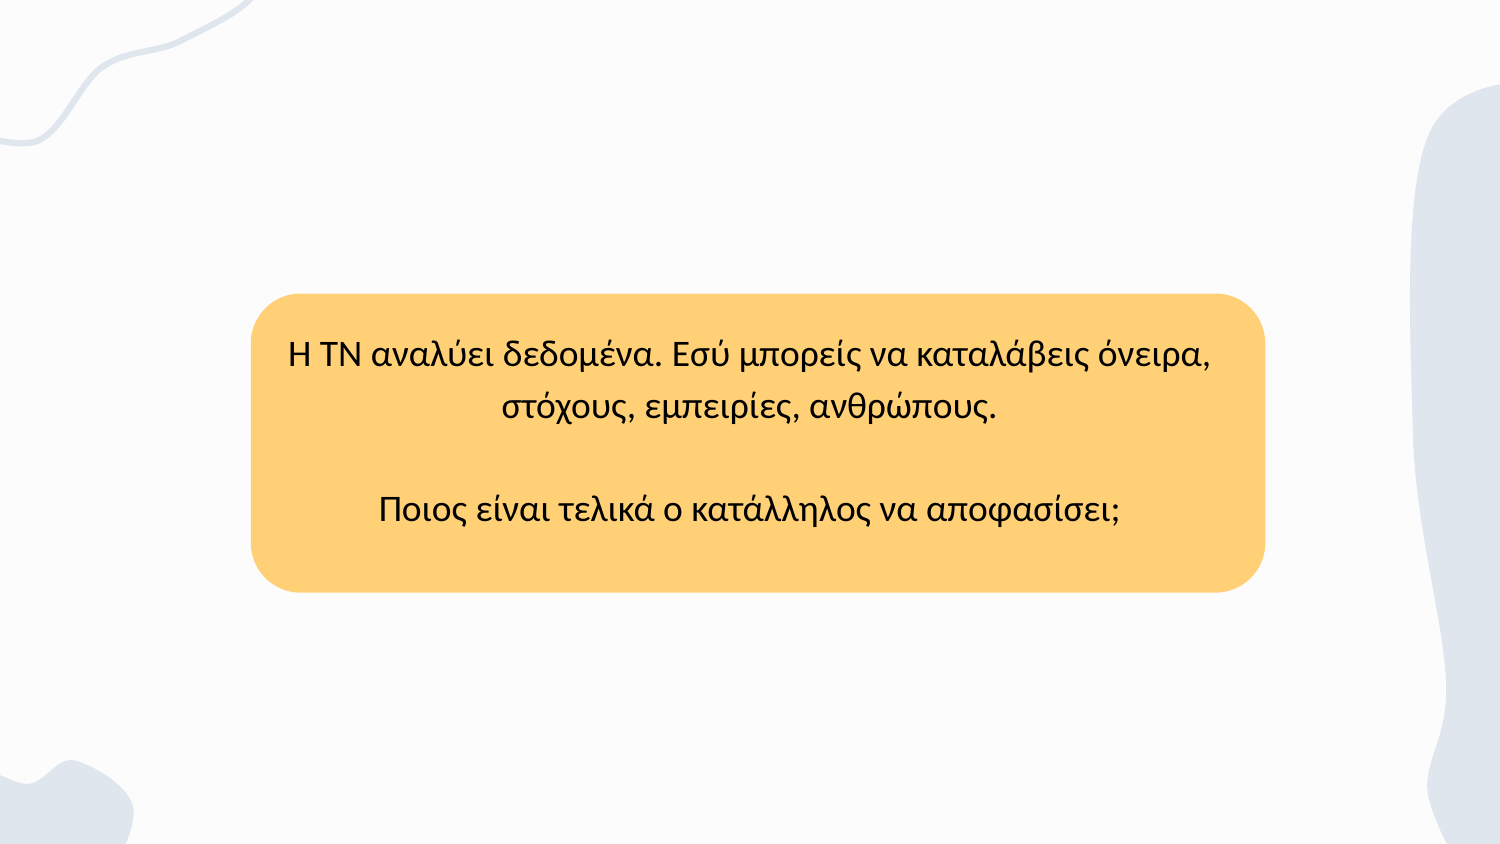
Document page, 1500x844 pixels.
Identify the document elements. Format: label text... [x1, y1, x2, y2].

text_box [264, 580, 1252, 595]
text_box [263, 291, 1253, 307]
title Η ΤΝ αναλύει δεδομένα. Εσύ μπορείς να καταλάβεις όνειρα, στόχους, εμπειρίες, ανθρώπους. Ποιος είναι τελικά ο κατάλληλος να αποφασίσει; [224, 307, 1276, 580]
